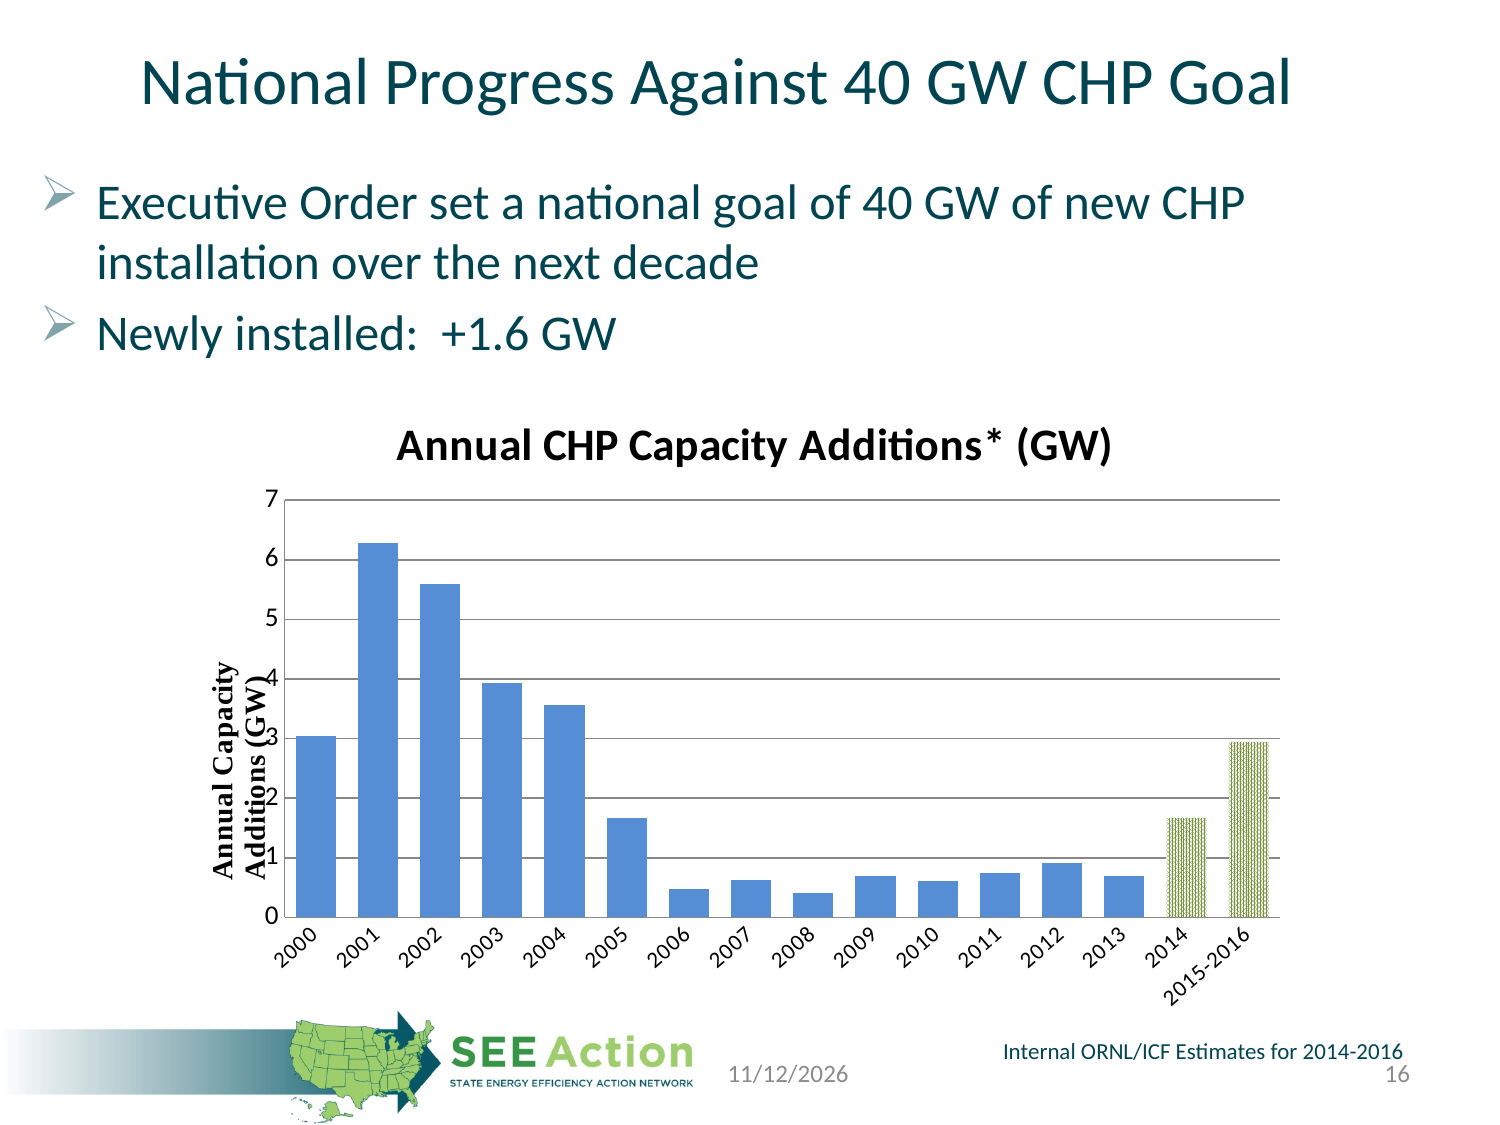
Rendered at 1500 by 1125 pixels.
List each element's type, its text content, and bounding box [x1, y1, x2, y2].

list Executive Order set a national goal of 40 GW of new CHP installation over the next decade Newly installed: +1.6 GW [24, 162, 1476, 1076]
picture [0, 1010, 713, 1125]
chart [187, 399, 1313, 1026]
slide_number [712, 1042, 1063, 1103]
slide_number 15 [1074, 1042, 1425, 1103]
text_box Internal ORNL/ICF Estimates for 2014-2016 [988, 1029, 1420, 1072]
title National Progress Against 40 GW CHP Goal [24, 0, 1426, 162]
